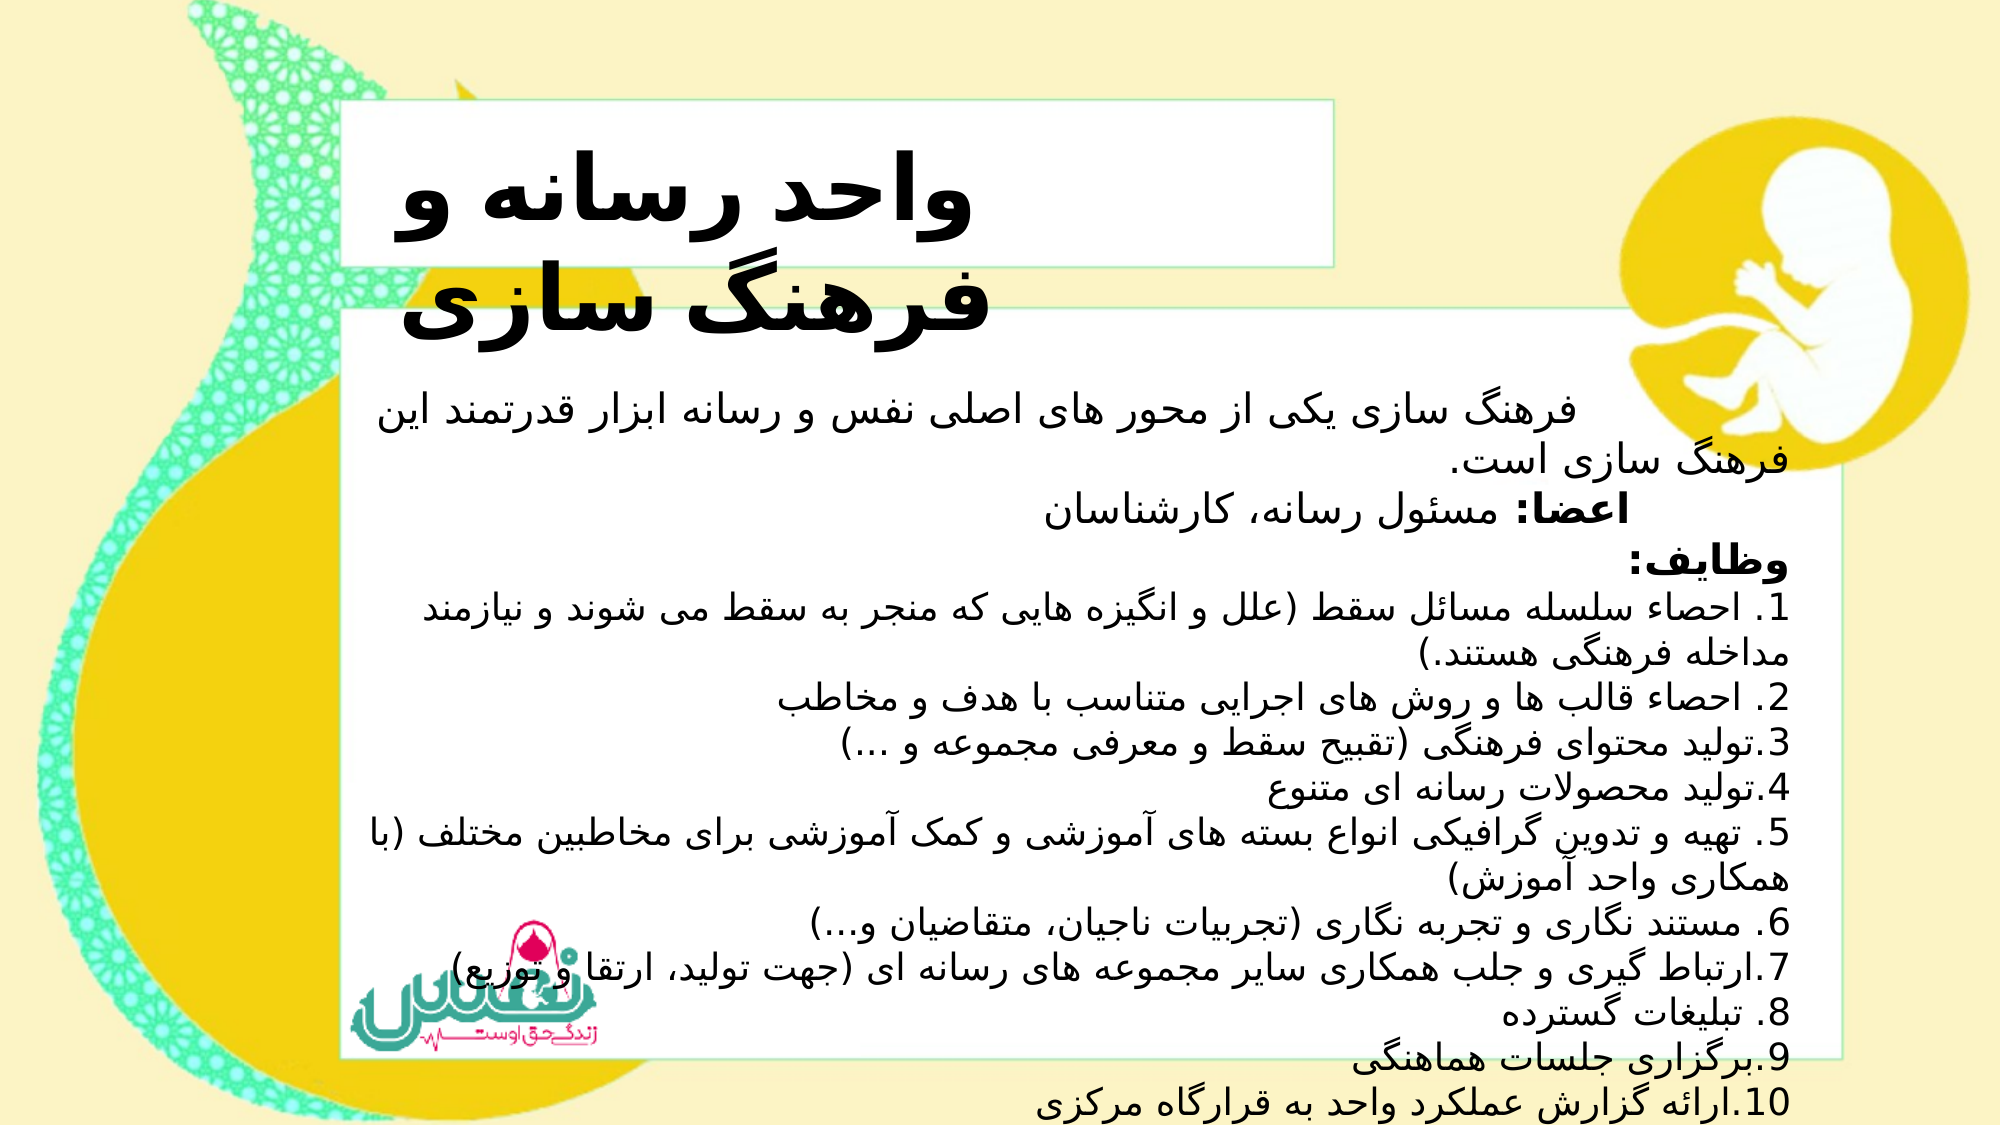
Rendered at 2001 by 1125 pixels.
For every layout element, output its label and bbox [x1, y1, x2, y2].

list [0, 0, 2000, 1125]
